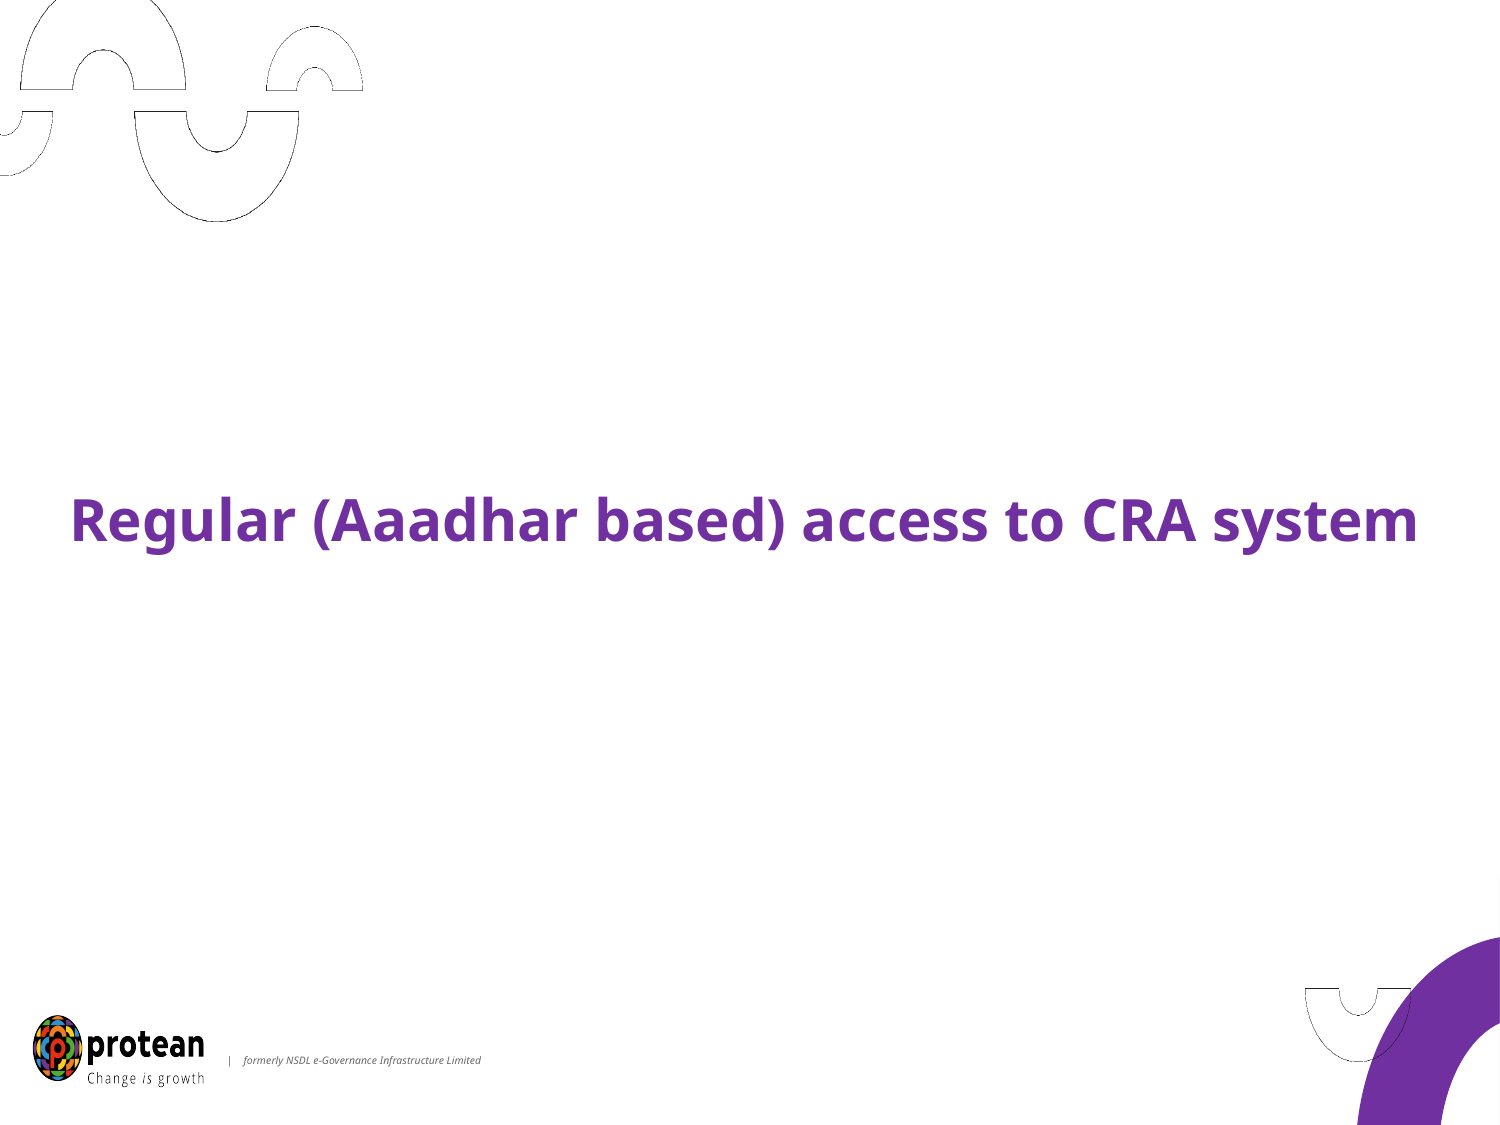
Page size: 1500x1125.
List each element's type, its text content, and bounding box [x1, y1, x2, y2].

picture [20, 0, 186, 90]
picture [0, 111, 53, 176]
picture [134, 111, 299, 222]
picture [20, 960, 215, 1125]
picture [1305, 988, 1411, 1062]
picture [266, 26, 363, 91]
text_box Regular (Aaadhar based) access to CRA system [54, 475, 1500, 560]
